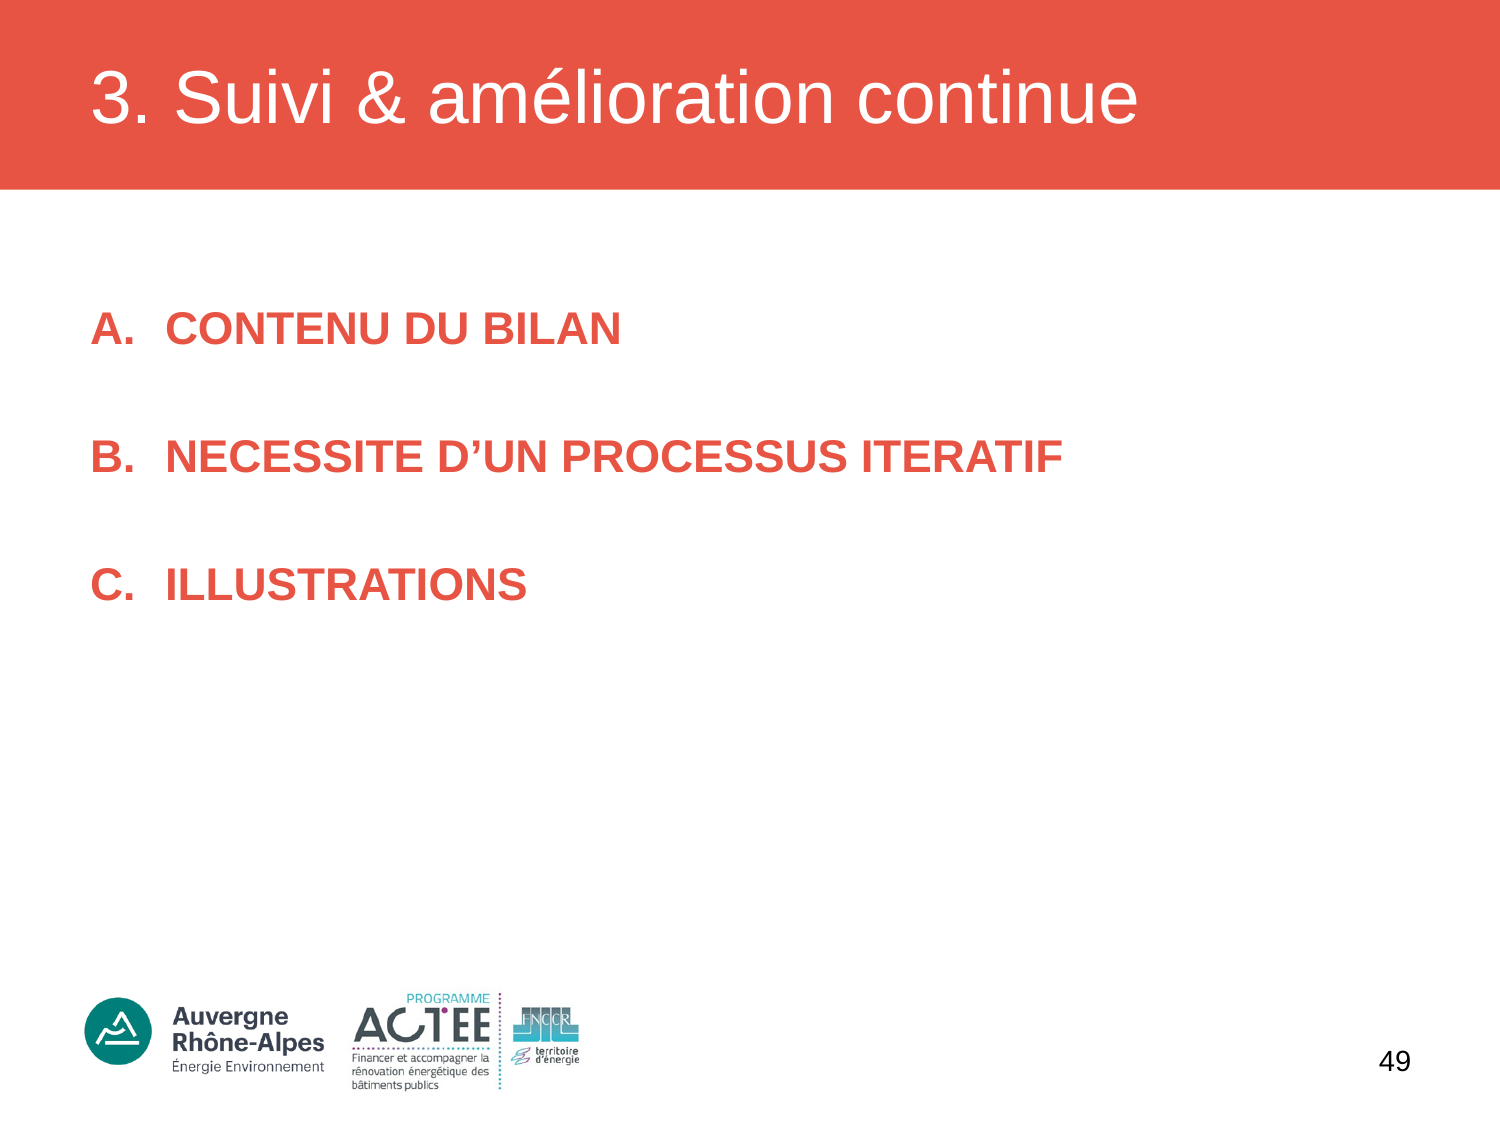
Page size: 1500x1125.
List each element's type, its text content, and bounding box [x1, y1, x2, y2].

picture [76, 987, 337, 1085]
title 3. Suivi & amélioration continue [74, 0, 1426, 188]
picture [348, 987, 586, 1094]
list CONTENU DU BILAN NECESSITE D’UN PROCESSUS ITERATIF ILLUSTRATIONS [74, 290, 1426, 977]
